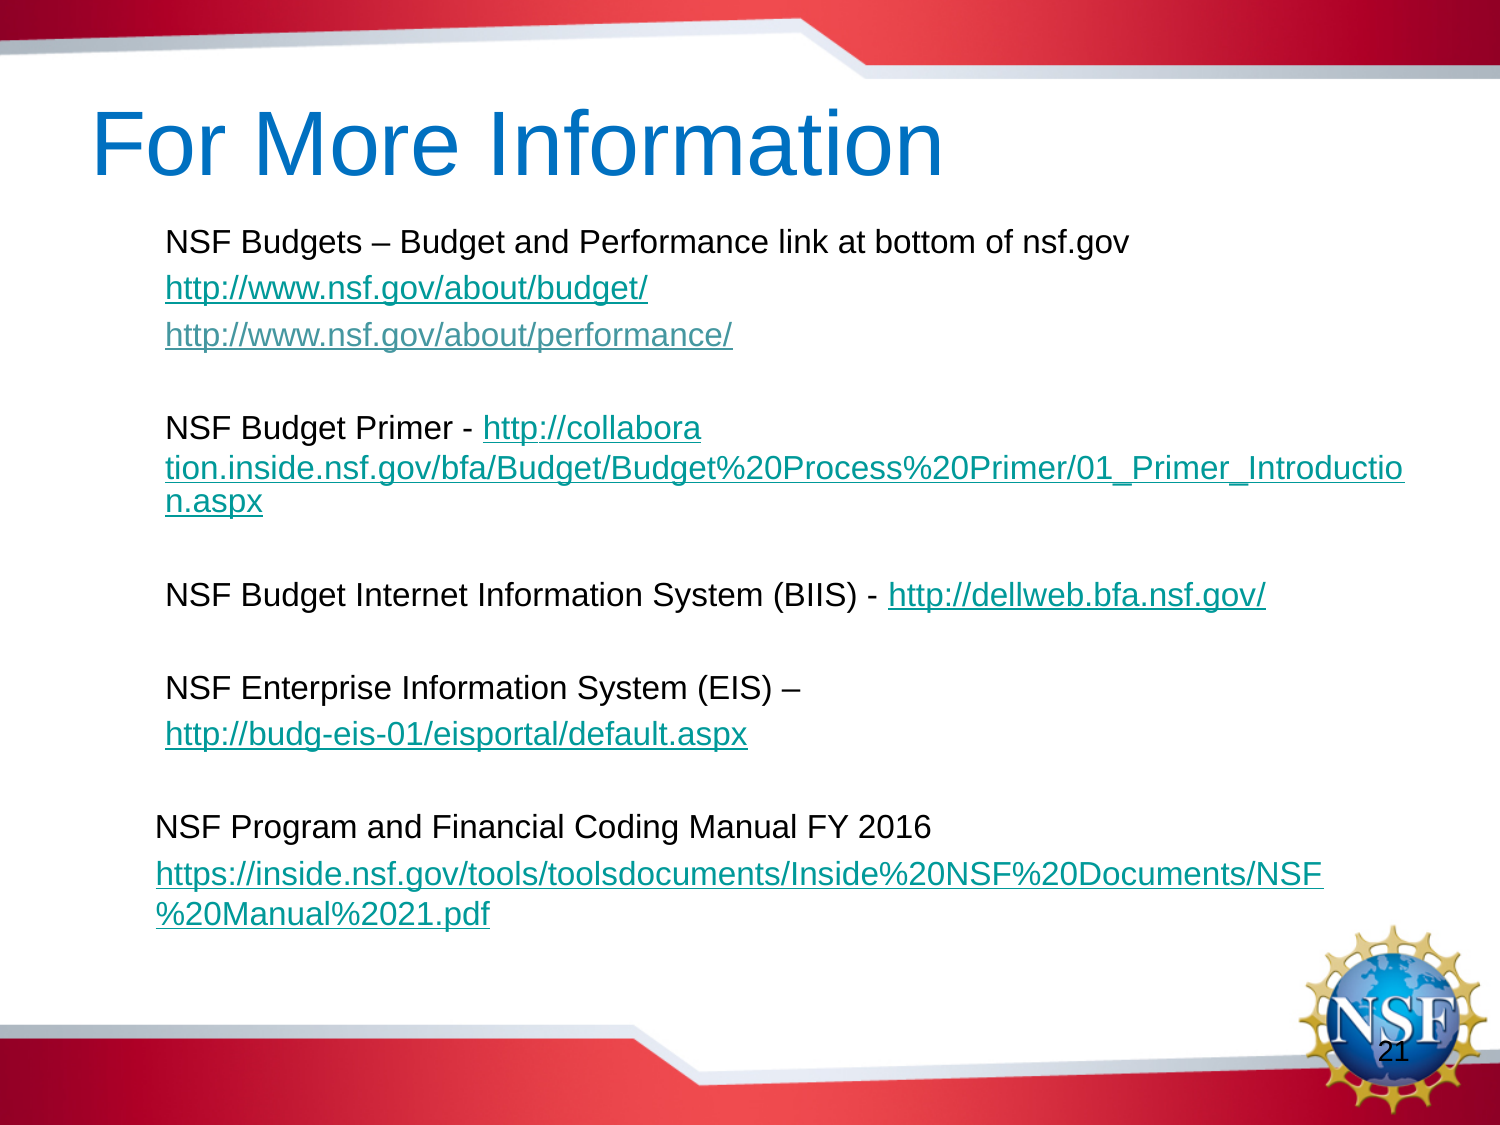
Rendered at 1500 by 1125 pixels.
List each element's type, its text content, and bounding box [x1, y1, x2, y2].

picture [0, 0, 1500, 1125]
slide_number 21 [1074, 1024, 1426, 1103]
list NSF Budgets – Budget and Performance link at bottom of nsf.gov http://www.nsf.gov/about/budget/ http://www.nsf.gov/about/performance/ NSF Budget Primer - http://collaboration.inside.nsf.gov/bfa/Budget/Budget%20Process%20Primer/01_Primer_Introduction.aspx NSF Budget Internet Information System (BIIS) - http://dellweb.bfa.nsf.gov/ NSF Enterprise Information System (EIS) – http://budg-eis-01/eisportal/default.aspx NSF Program and Financial Coding Manual FY 2016 https://inside.nsf.gov/tools/toolsdocuments/Inside%20NSF%20Documents/NSF%20Manual%2021.pdf [74, 212, 1426, 956]
title For More Information [74, 44, 1426, 212]
